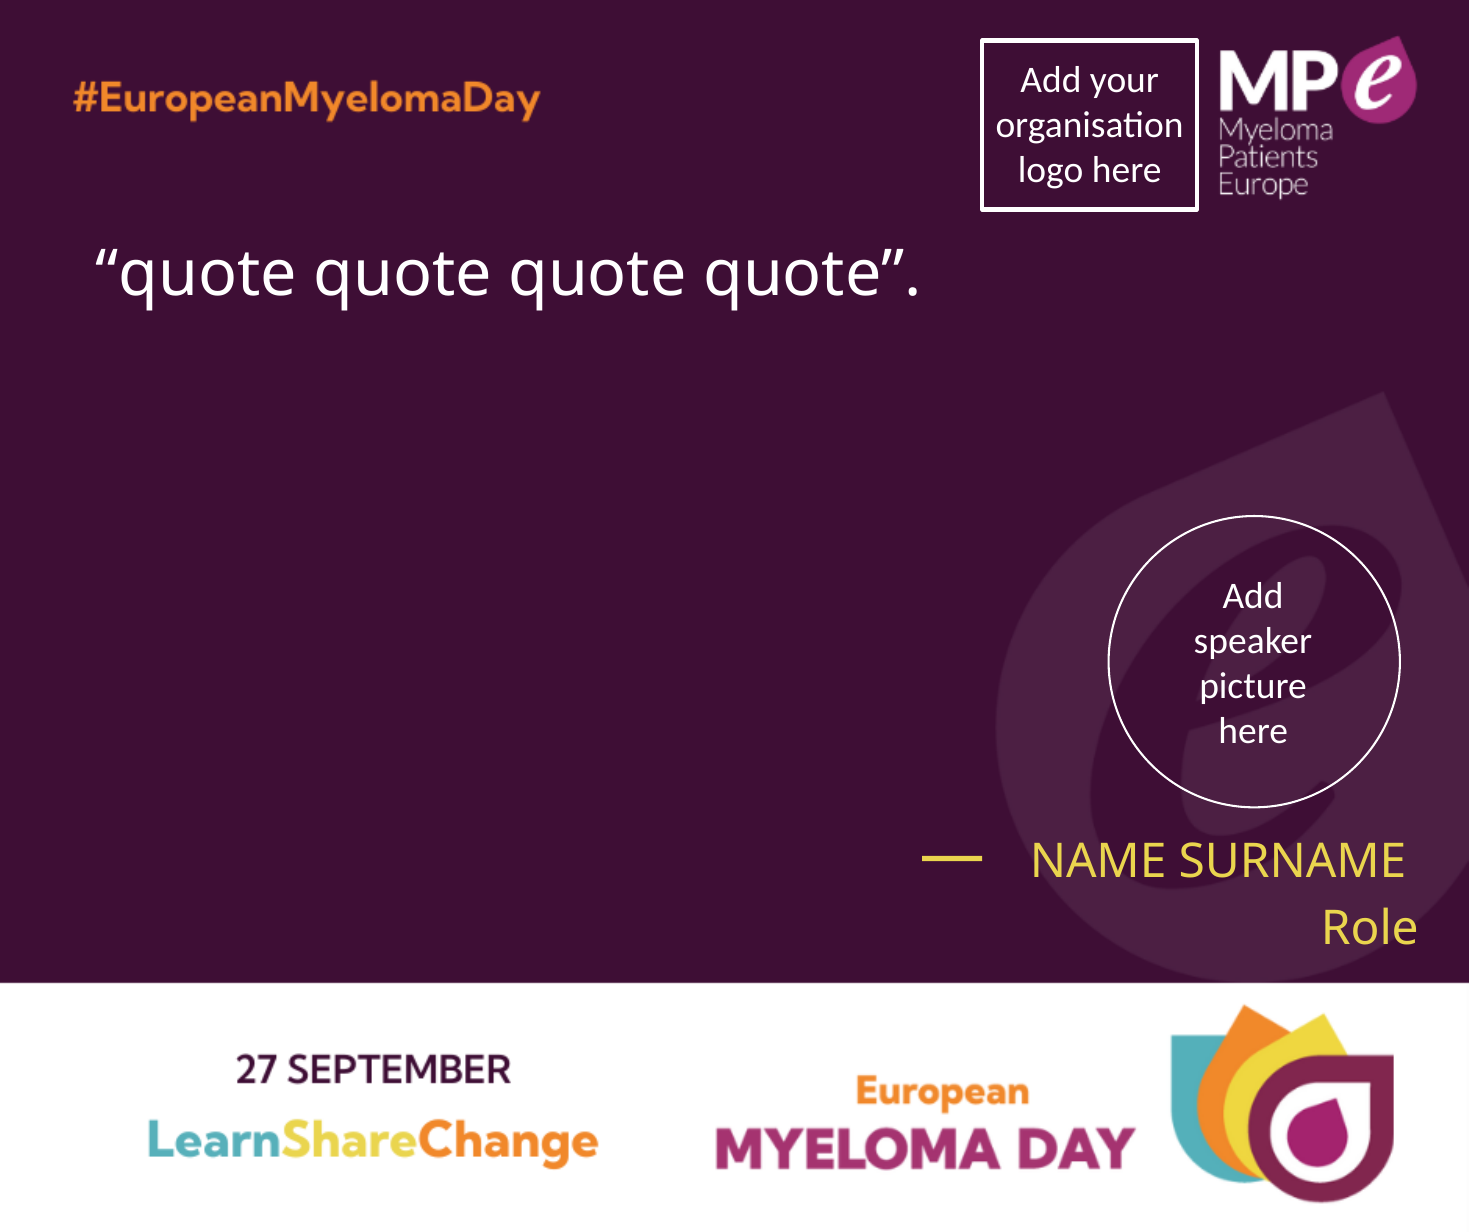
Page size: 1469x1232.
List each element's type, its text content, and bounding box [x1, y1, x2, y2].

text_box NAME SURNAME Role [629, 820, 1419, 955]
text_box Add your organisation logo here [970, 47, 1210, 197]
text_box [980, 38, 1199, 47]
text_box “quote quote quote quote”. [95, 228, 1379, 309]
text_box [0, 0, 1469, 1232]
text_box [1108, 515, 1401, 808]
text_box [921, 836, 983, 880]
text_box [980, 197, 1199, 212]
